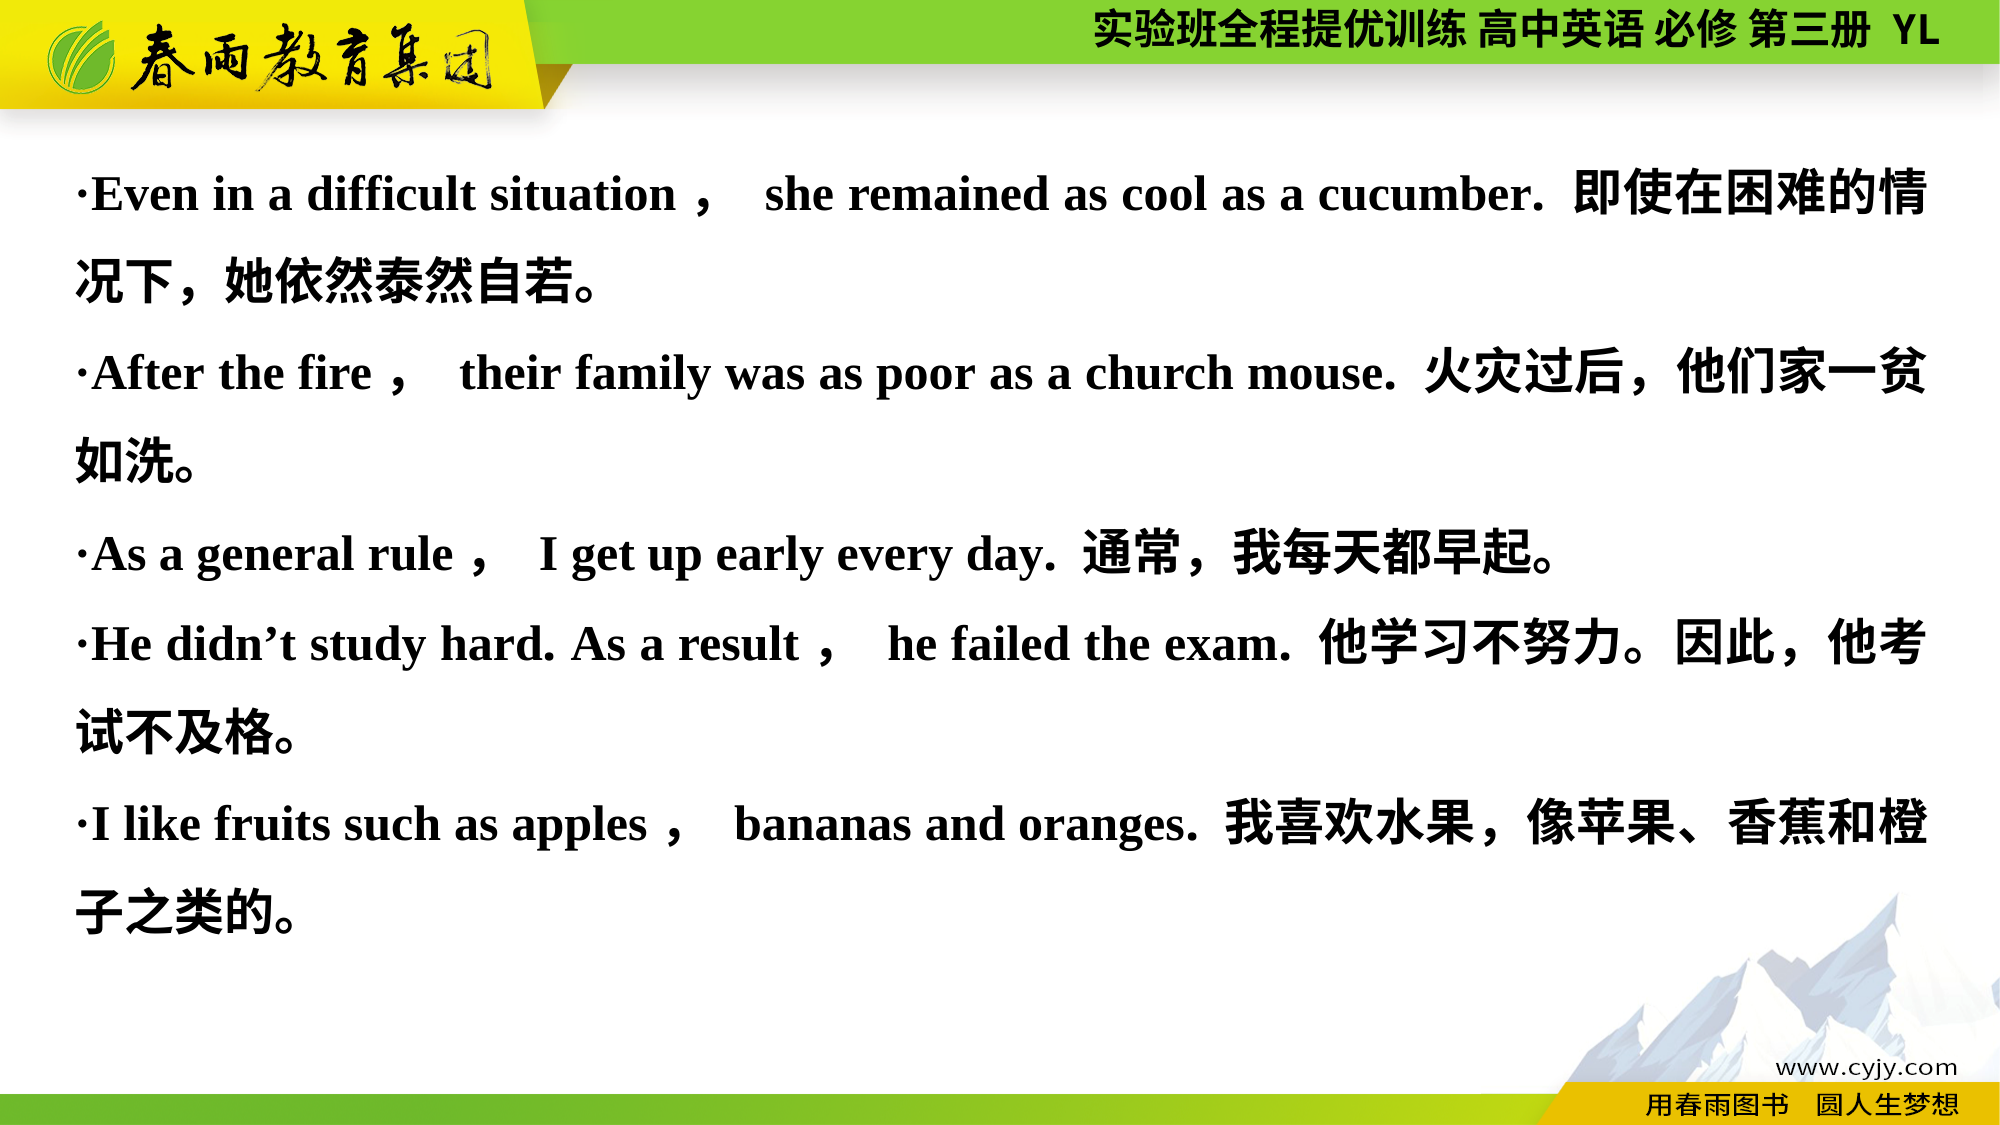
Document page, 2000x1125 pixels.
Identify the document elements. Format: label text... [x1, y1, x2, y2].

picture [0, 0, 2000, 1125]
list ·Even in a difficult situation， she remained as cool as a cucumber. 即使在困难的情况下，她依然泰然自若。 ·After the fire， their family was as poor as a church mouse. 火灾过后，他们家一贫如洗。 ·As a general rule， I get up early every day. 通常，我每天都早起。 ·He didn’t study hard. As a result， he failed the exam. 他学习不努力。因此，他考试不及格。 ·I like fruits such as apples， bananas and oranges. 我喜欢水果，像苹果、香蕉和橙子之类的。 [59, 122, 1944, 944]
